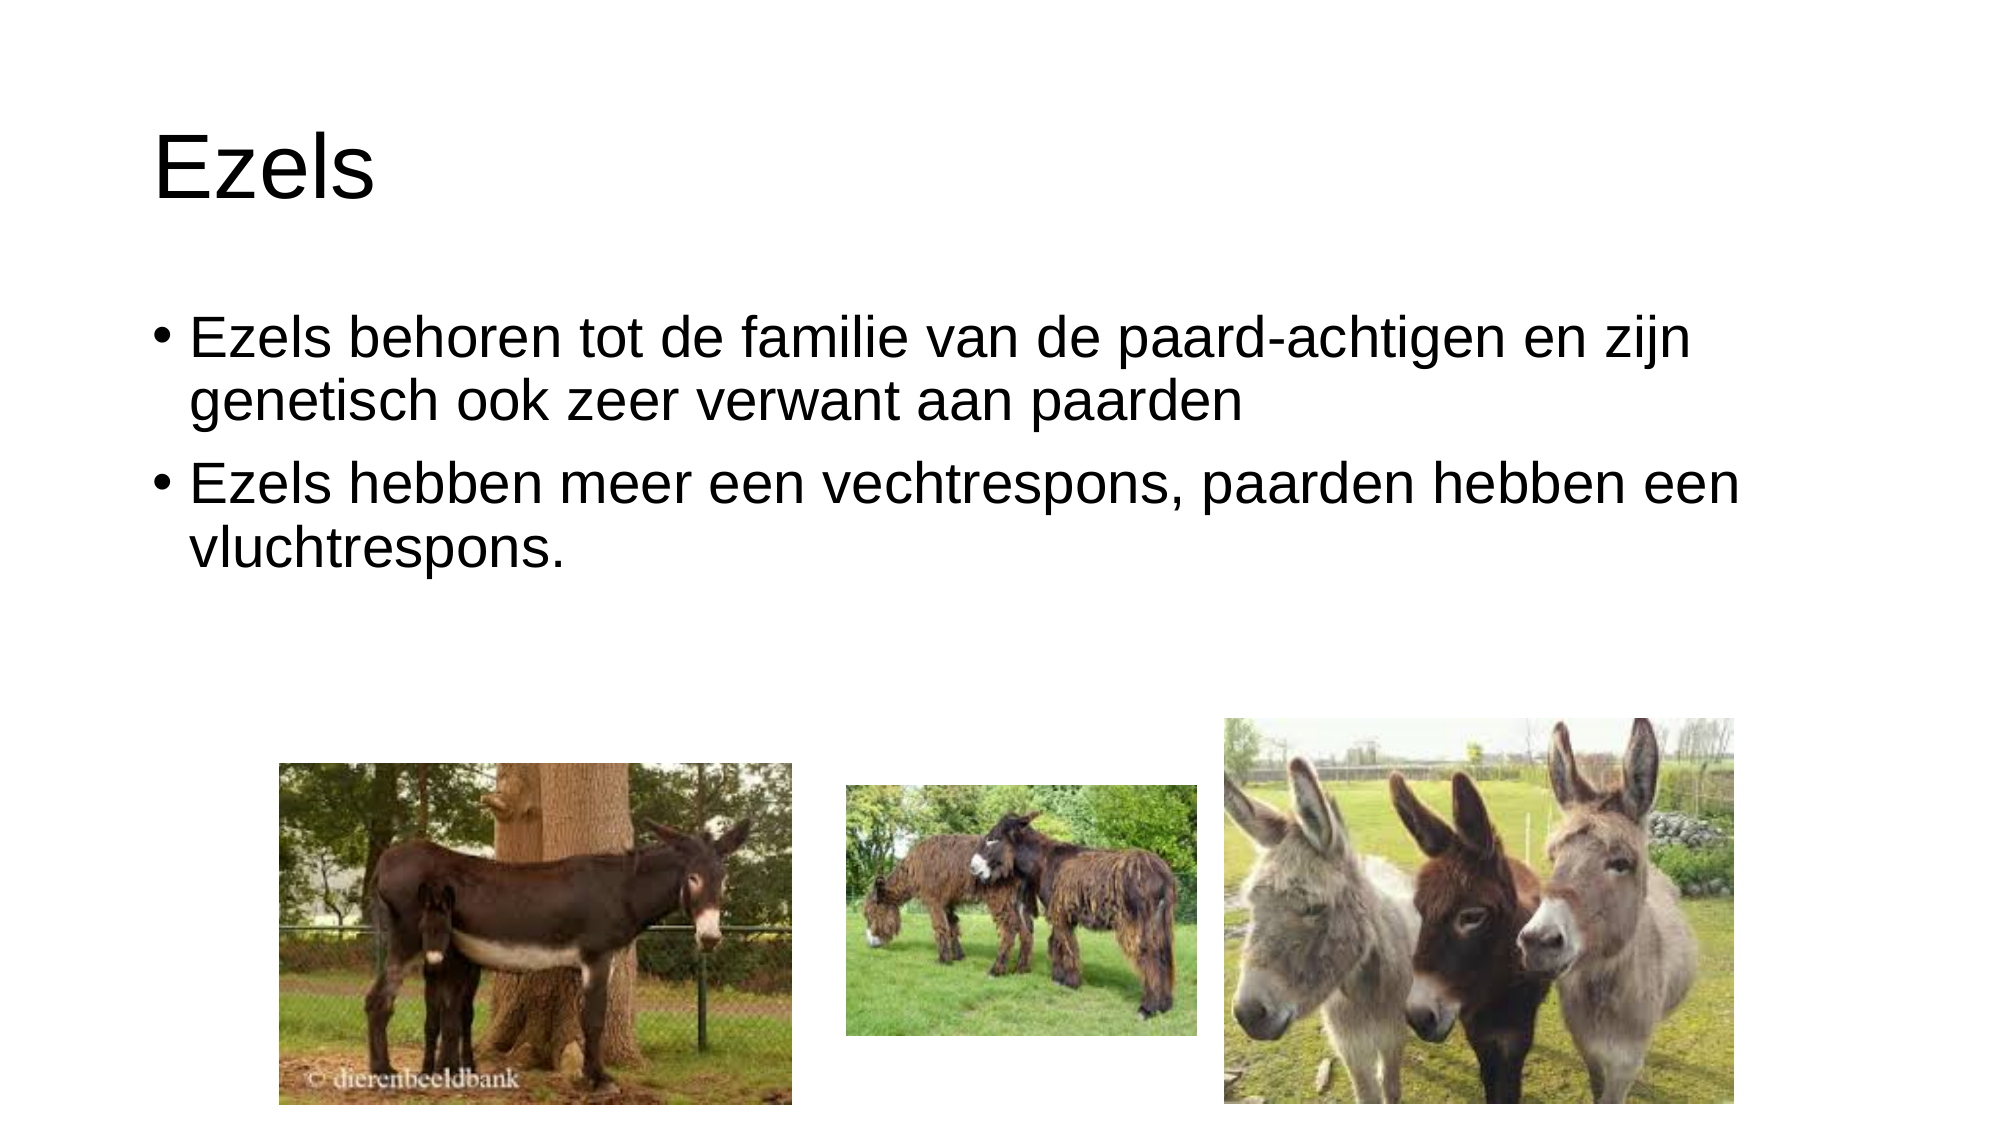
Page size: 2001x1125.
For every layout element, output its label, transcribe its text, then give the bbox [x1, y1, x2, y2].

picture [846, 785, 1197, 1036]
list Ezels behoren tot de familie van de paard-achtigen en zijn genetisch ook zeer verwant aan paarden Ezels hebben meer een vechtrespons, paarden hebben een vluchtrespons. [137, 299, 1863, 1014]
picture [279, 763, 792, 1105]
title Ezels [137, 59, 1863, 278]
picture [1224, 718, 1734, 1104]
